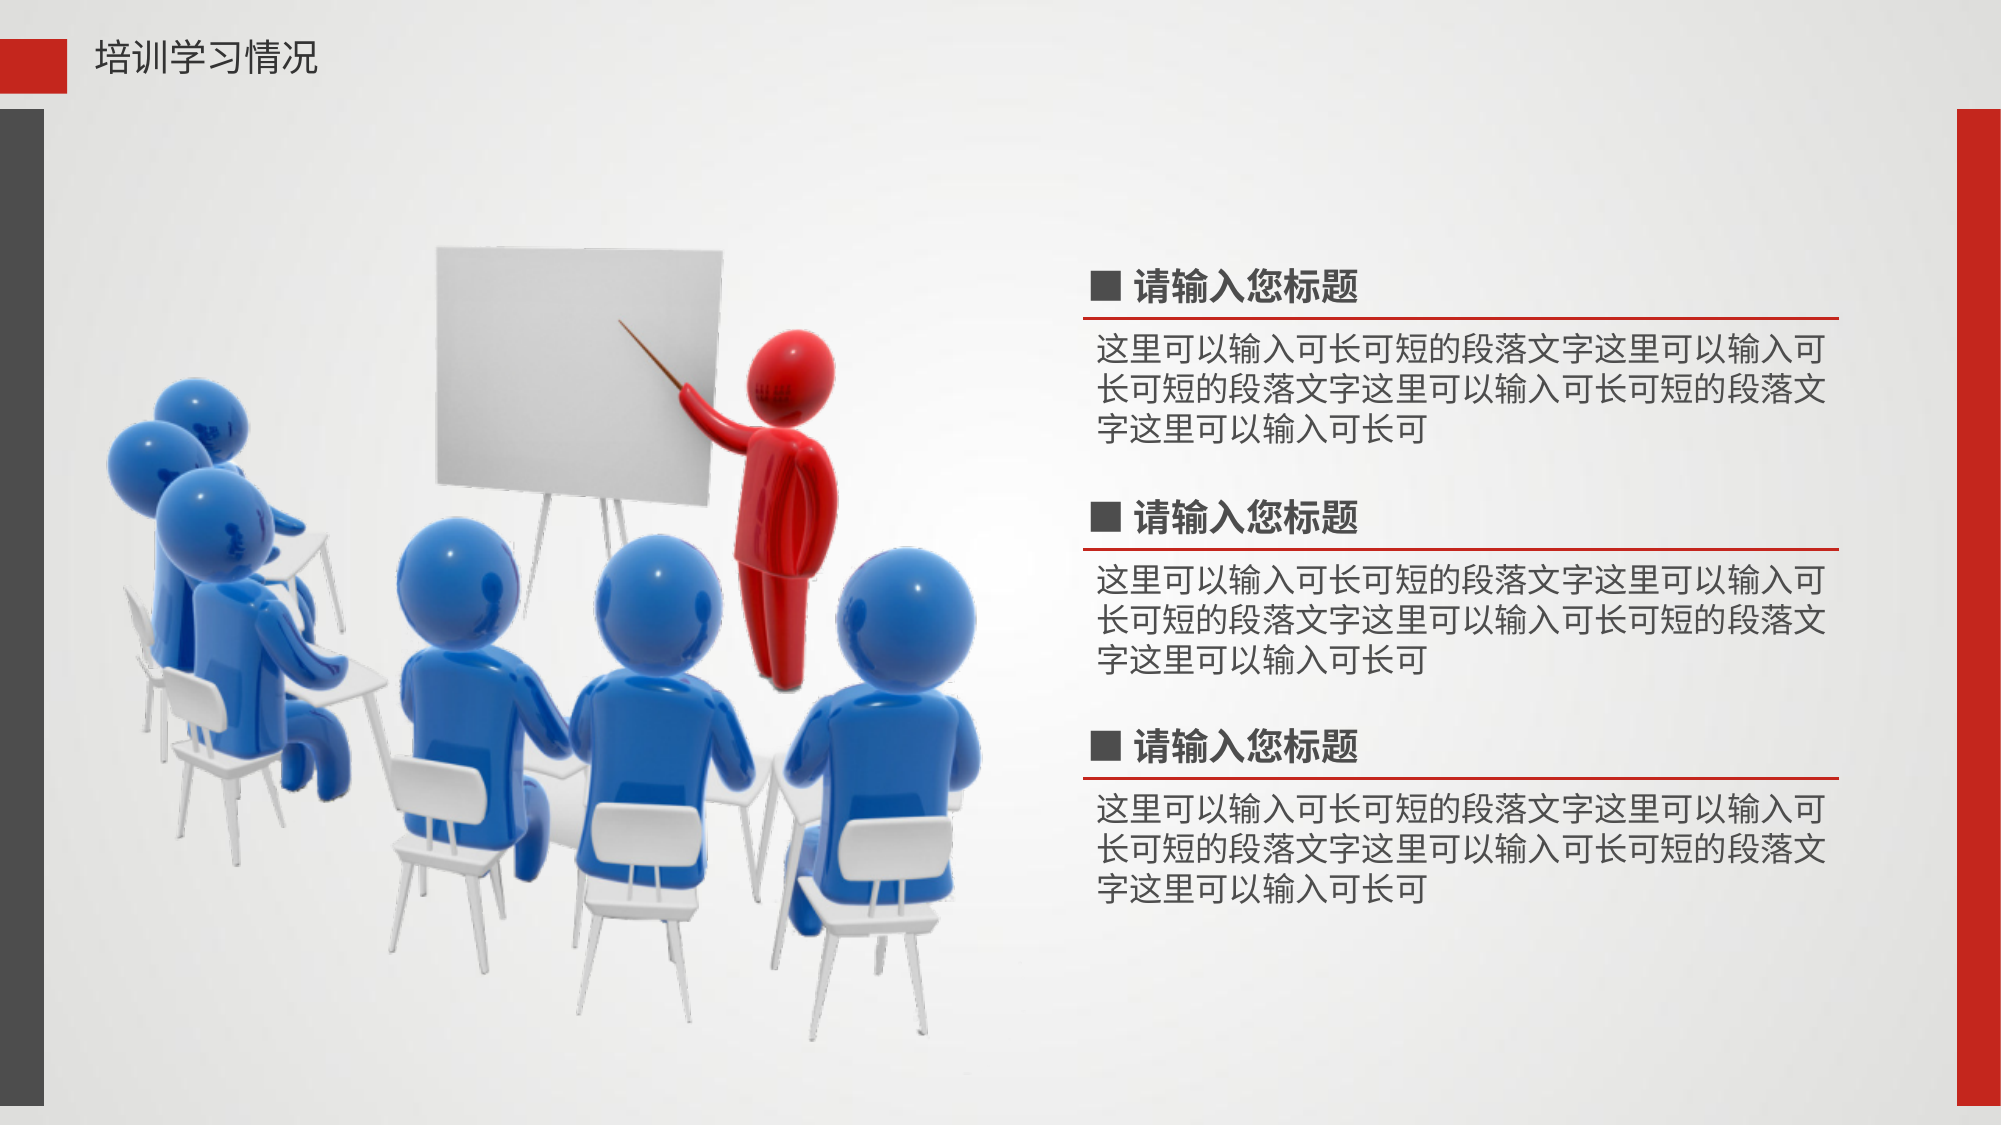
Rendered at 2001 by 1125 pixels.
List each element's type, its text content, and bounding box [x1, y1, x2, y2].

text_box [0, 109, 44, 1106]
text_box 这里可以输入可长可短的段落文字这里可以输入可长可短的段落文字这里可以输入可长可短的段落文字这里可以输入可长可 [1086, 781, 1849, 916]
text_box ■请输入您标题 [1086, 715, 1374, 776]
text_box ■请输入您标题 [1086, 486, 1374, 547]
picture [0, 0, 2001, 1125]
text_box ■请输入您标题 [1086, 255, 1374, 316]
text_box 培训学习情况 [79, 26, 335, 86]
text_box [0, 39, 68, 94]
text_box [1957, 109, 2001, 1106]
text_box 这里可以输入可长可短的段落文字这里可以输入可长可短的段落文字这里可以输入可长可短的段落文字这里可以输入可长可 [1086, 320, 1849, 456]
text_box 这里可以输入可长可短的段落文字这里可以输入可长可短的段落文字这里可以输入可长可短的段落文字这里可以输入可长可 [1086, 551, 1849, 687]
